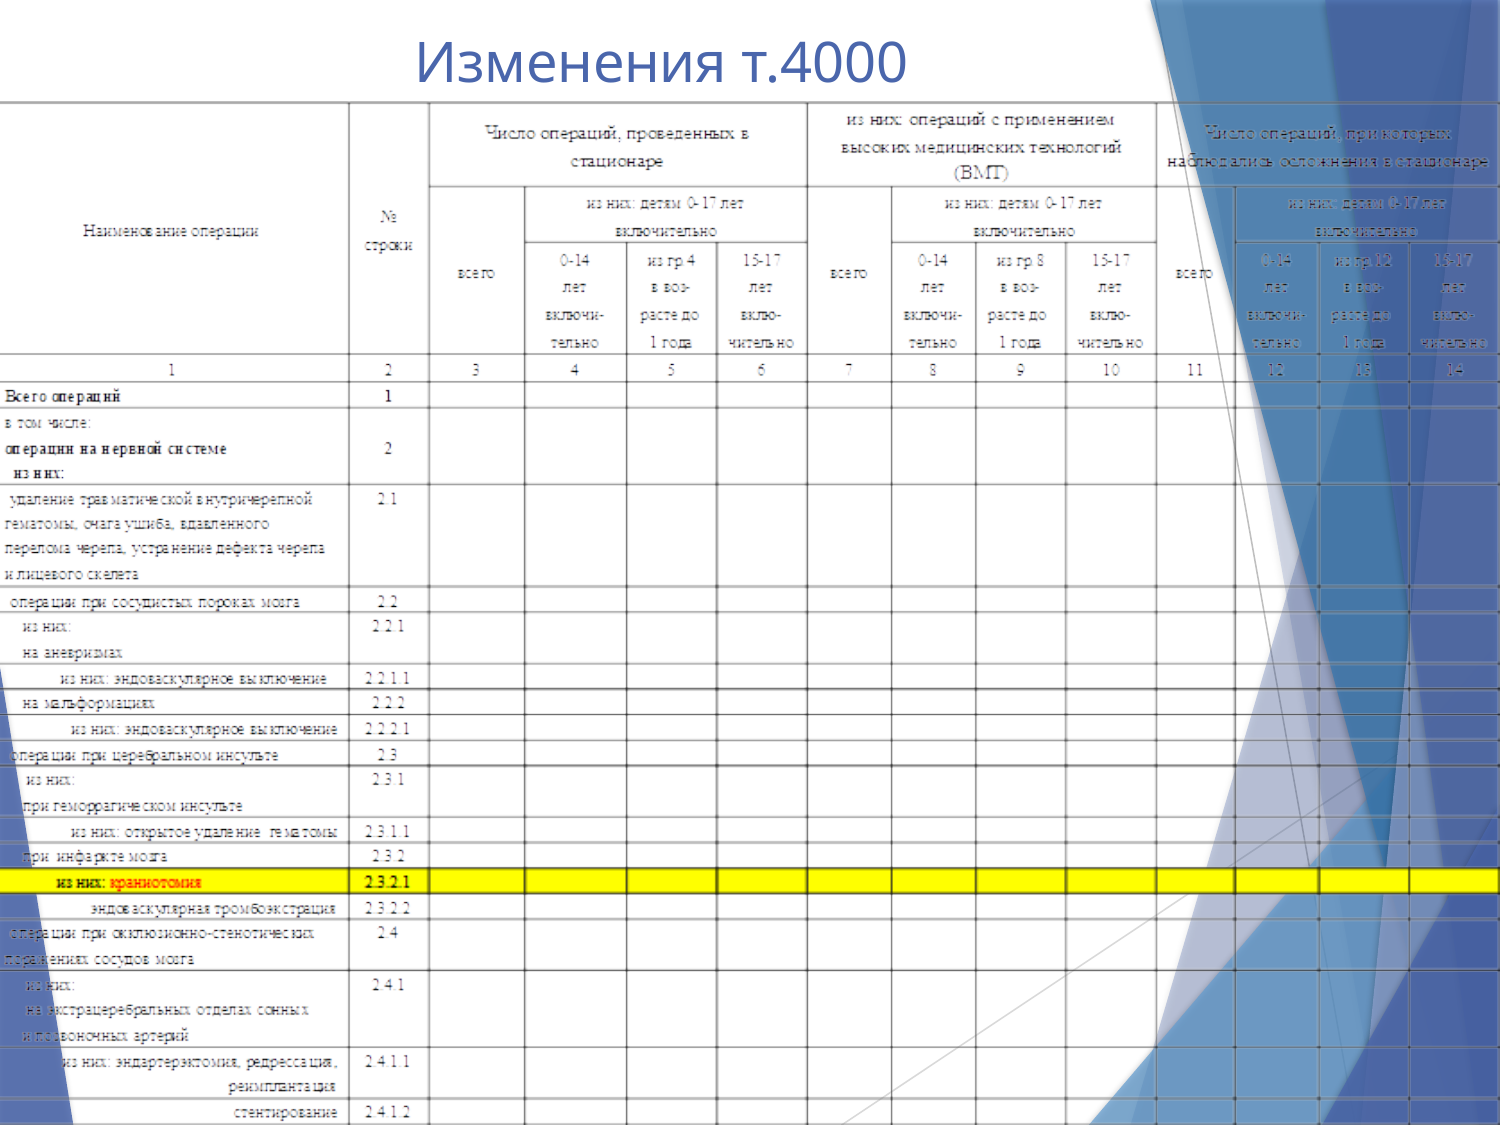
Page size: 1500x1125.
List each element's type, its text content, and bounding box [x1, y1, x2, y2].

title Изменения т.4000 [17, 19, 1306, 100]
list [0, 101, 1500, 1125]
